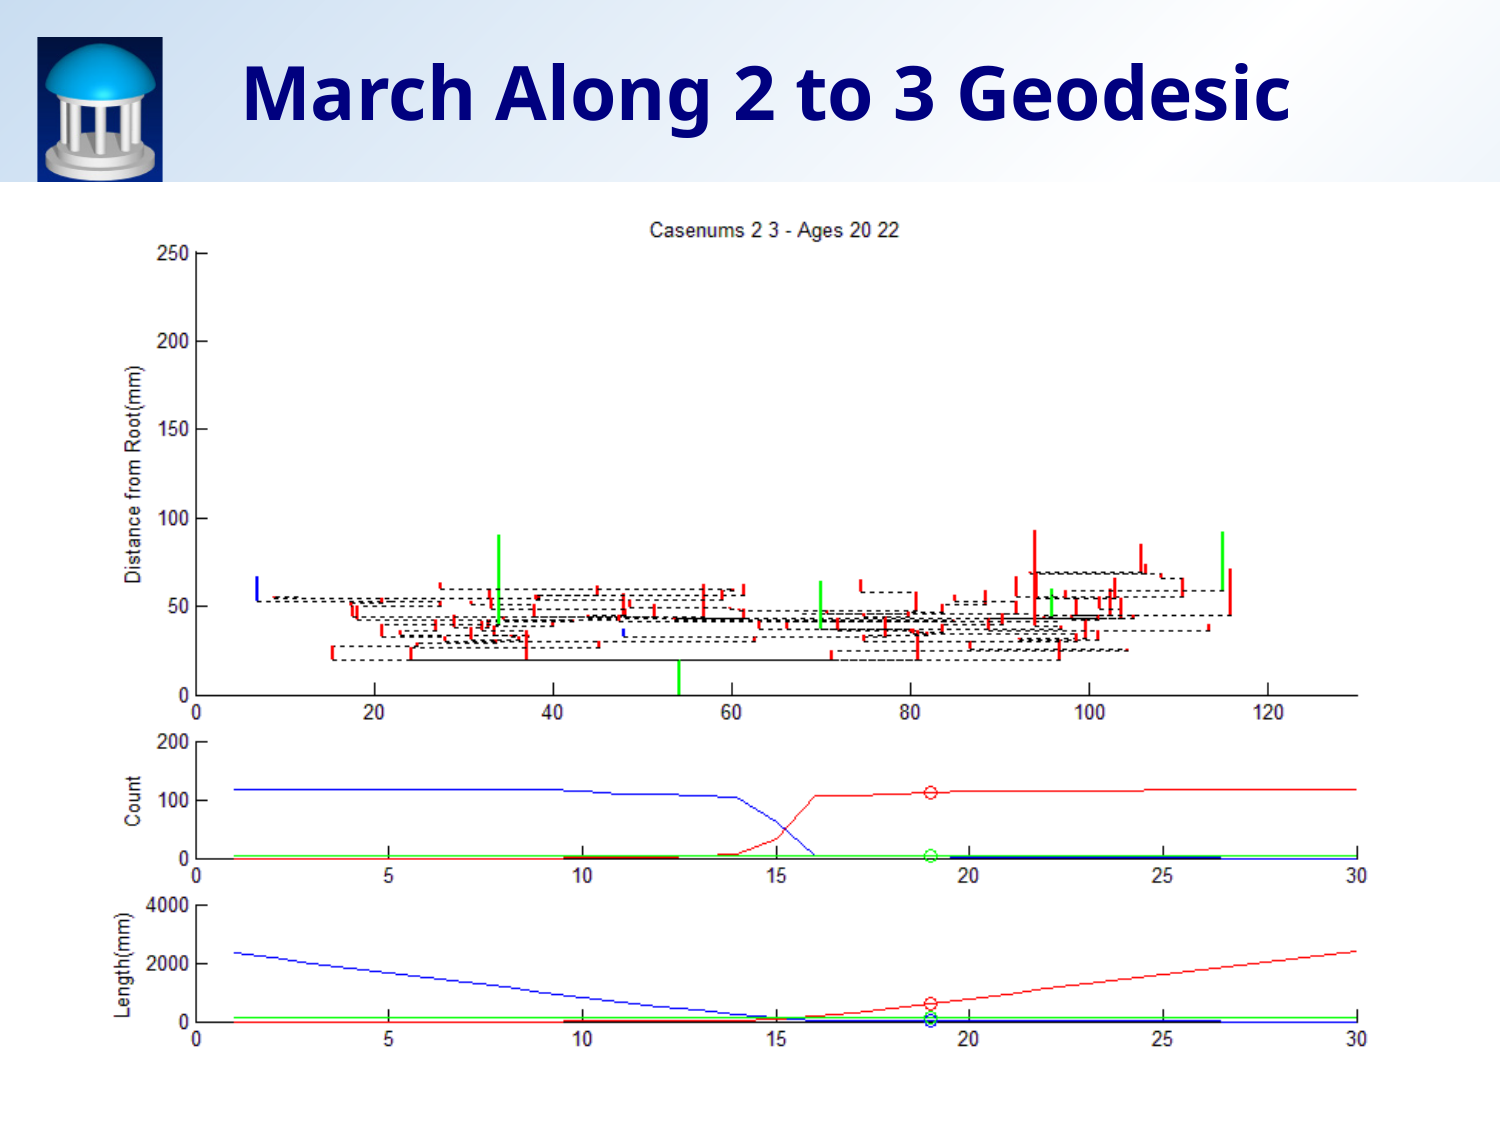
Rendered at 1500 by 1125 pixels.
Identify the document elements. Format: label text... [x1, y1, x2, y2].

title March Along 2 to 3 Geodesic [224, 24, 1438, 156]
picture [0, 182, 1500, 1125]
